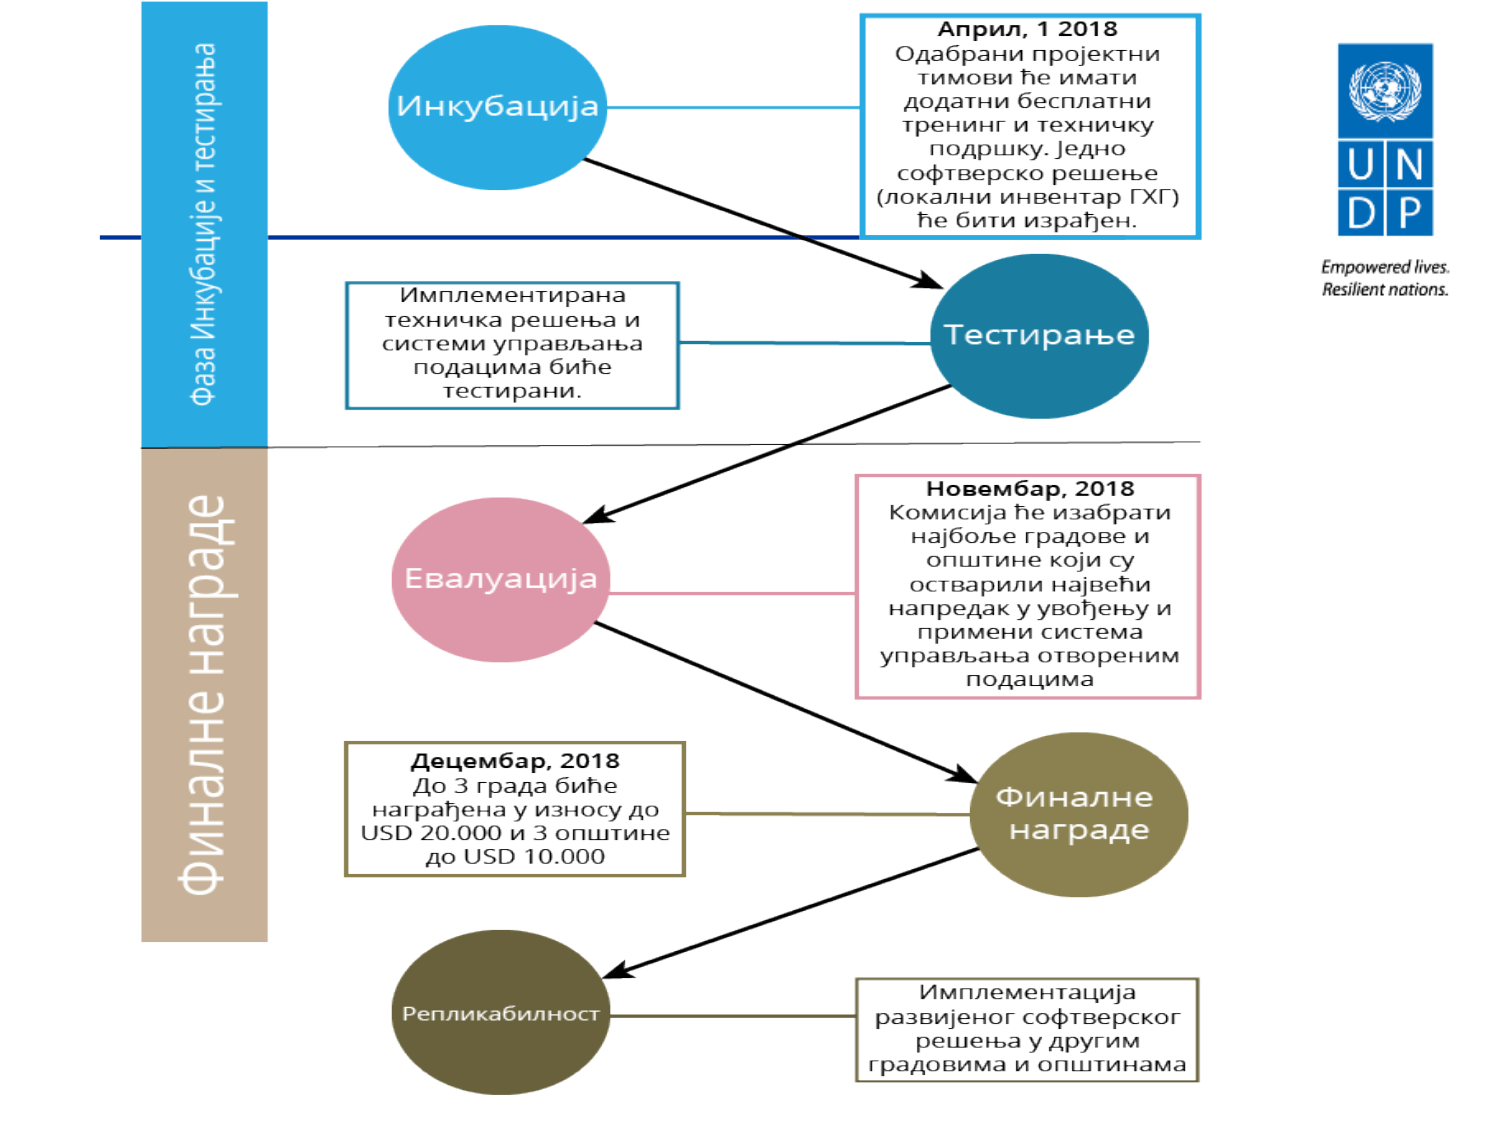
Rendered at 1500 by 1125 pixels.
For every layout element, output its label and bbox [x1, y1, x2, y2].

picture [40, 0, 1306, 1125]
picture [1312, 37, 1456, 302]
